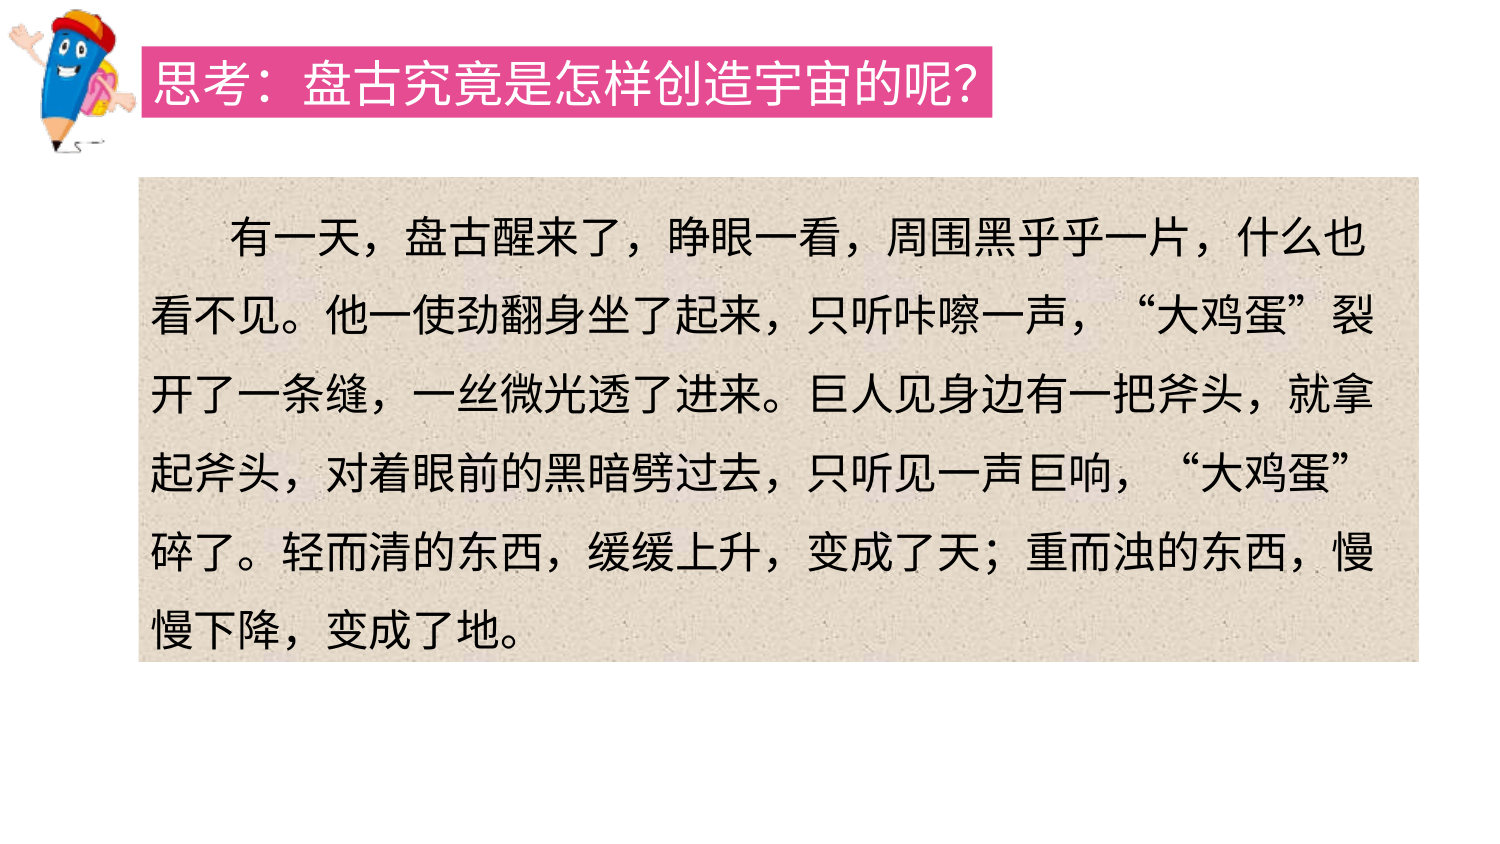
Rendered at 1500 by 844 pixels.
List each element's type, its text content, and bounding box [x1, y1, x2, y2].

picture [0, 0, 142, 158]
text_box 有一天，盘古醒来了，睁眼一看，周围黑乎乎一片，什么也看不见。他一使劲翻身坐了起来，只听咔嚓一声，“大鸡蛋”裂开了一条缝，一丝微光透了进来。巨人见身边有一把斧头，就拿起斧头，对着眼前的黑暗劈过去，只听见一声巨响，“大鸡蛋”碎了。轻而清的东西，缓缓上升，变成了天；重而浊的东西，慢慢下降，变成了地。 [138, 177, 1419, 662]
text_box 思考：盘古究竟是怎样创造宇宙的呢？ [146, 46, 993, 118]
